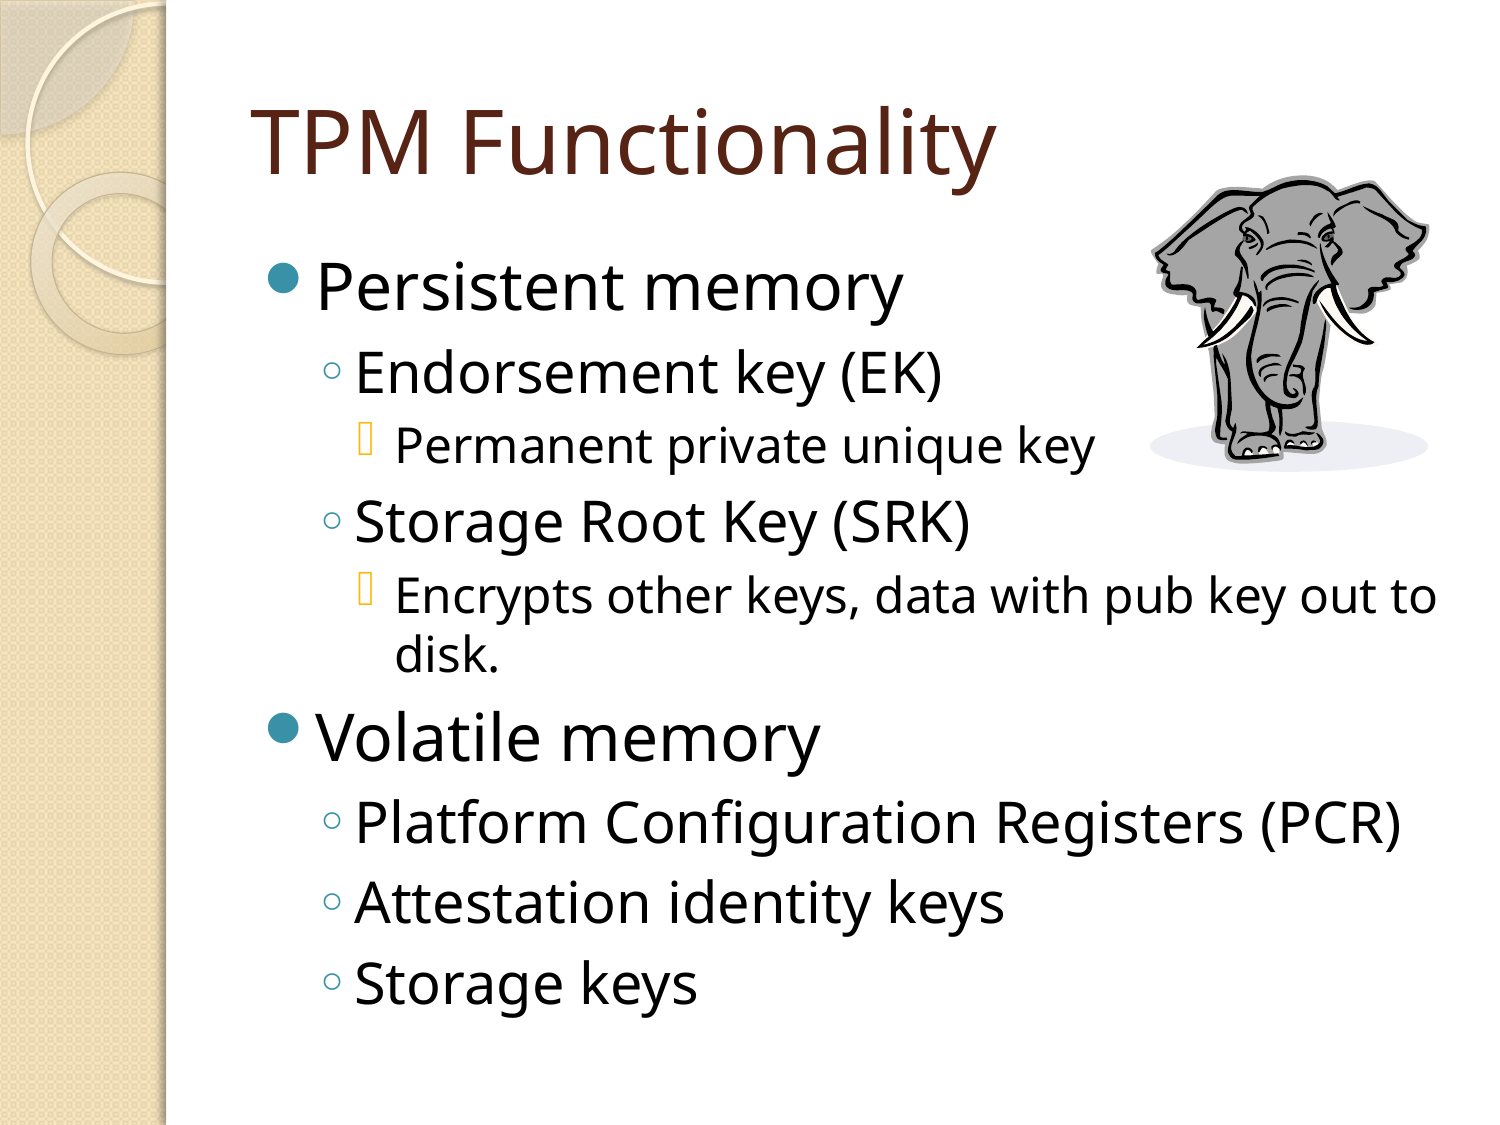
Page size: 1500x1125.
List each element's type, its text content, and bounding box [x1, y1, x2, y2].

picture [1149, 174, 1431, 473]
list Persistent memory Endorsement key (EK) Permanent private unique key Storage Root Key (SRK) Encrypts other keys, data with pub key out to disk. Volatile memory Platform Configuration Registers (PCR) Attestation identity keys Storage keys [235, 237, 1466, 1025]
title TPM Functionality [235, 45, 1466, 233]
